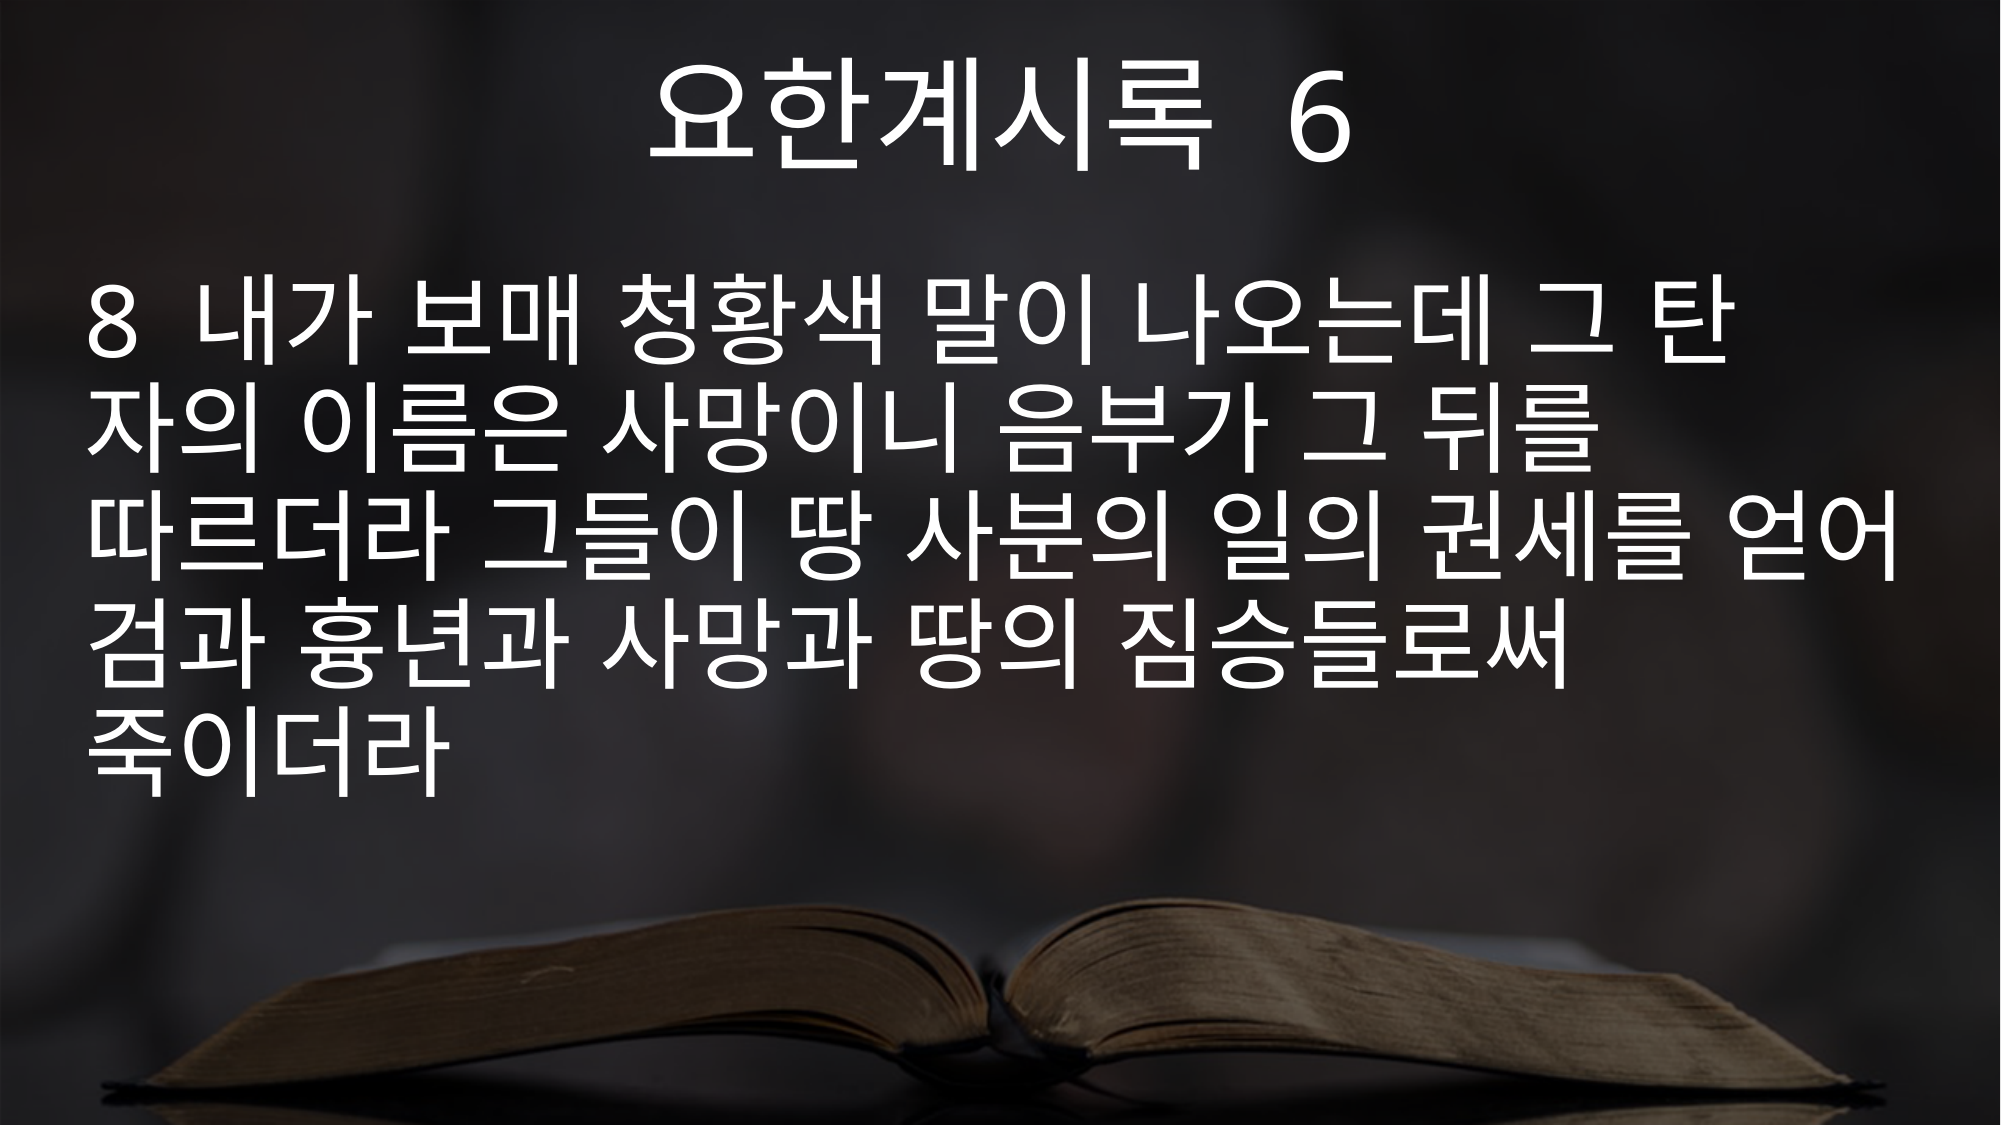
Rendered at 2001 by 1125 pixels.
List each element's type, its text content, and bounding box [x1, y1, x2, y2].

picture [0, 0, 2001, 1125]
list 8 내가 보매 청황색 말이 나오는데 그 탄 자의 이름은 사망이니 음부가 그 뒤를 따르더라 그들이 땅 사분의 일의 권세를 얻어 검과 흉년과 사망과 땅의 짐승들로써 죽이더라 [69, 263, 1953, 423]
footer 요한계시록 6 [0, 32, 2000, 192]
